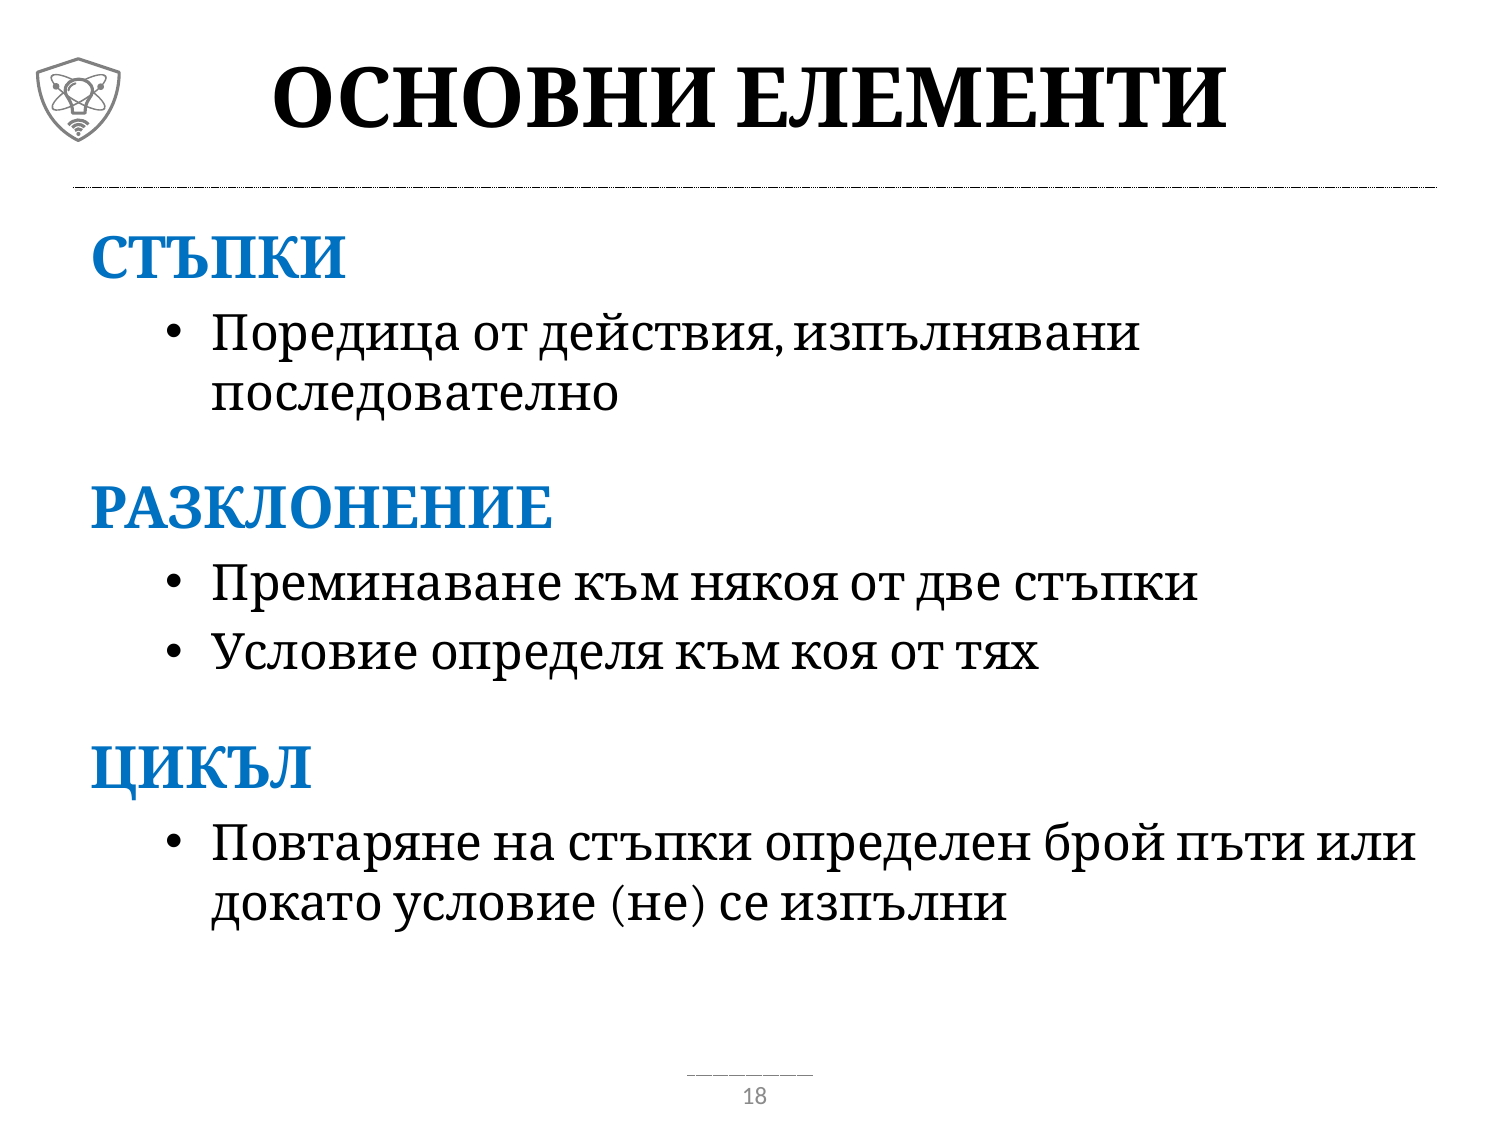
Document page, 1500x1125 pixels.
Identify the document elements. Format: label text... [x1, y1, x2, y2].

slide_number 18 [579, 1065, 930, 1125]
list Стъпки Поредица от действия, изпълнявани последователно Разклонение Преминаване към някоя от две стъпки Условие определя към коя от тях Цикъл Повтаряне на стъпки определен брой пъти или докато условие (не) се изпълни [75, 212, 1450, 1063]
title Основни елементи [0, 0, 1500, 188]
